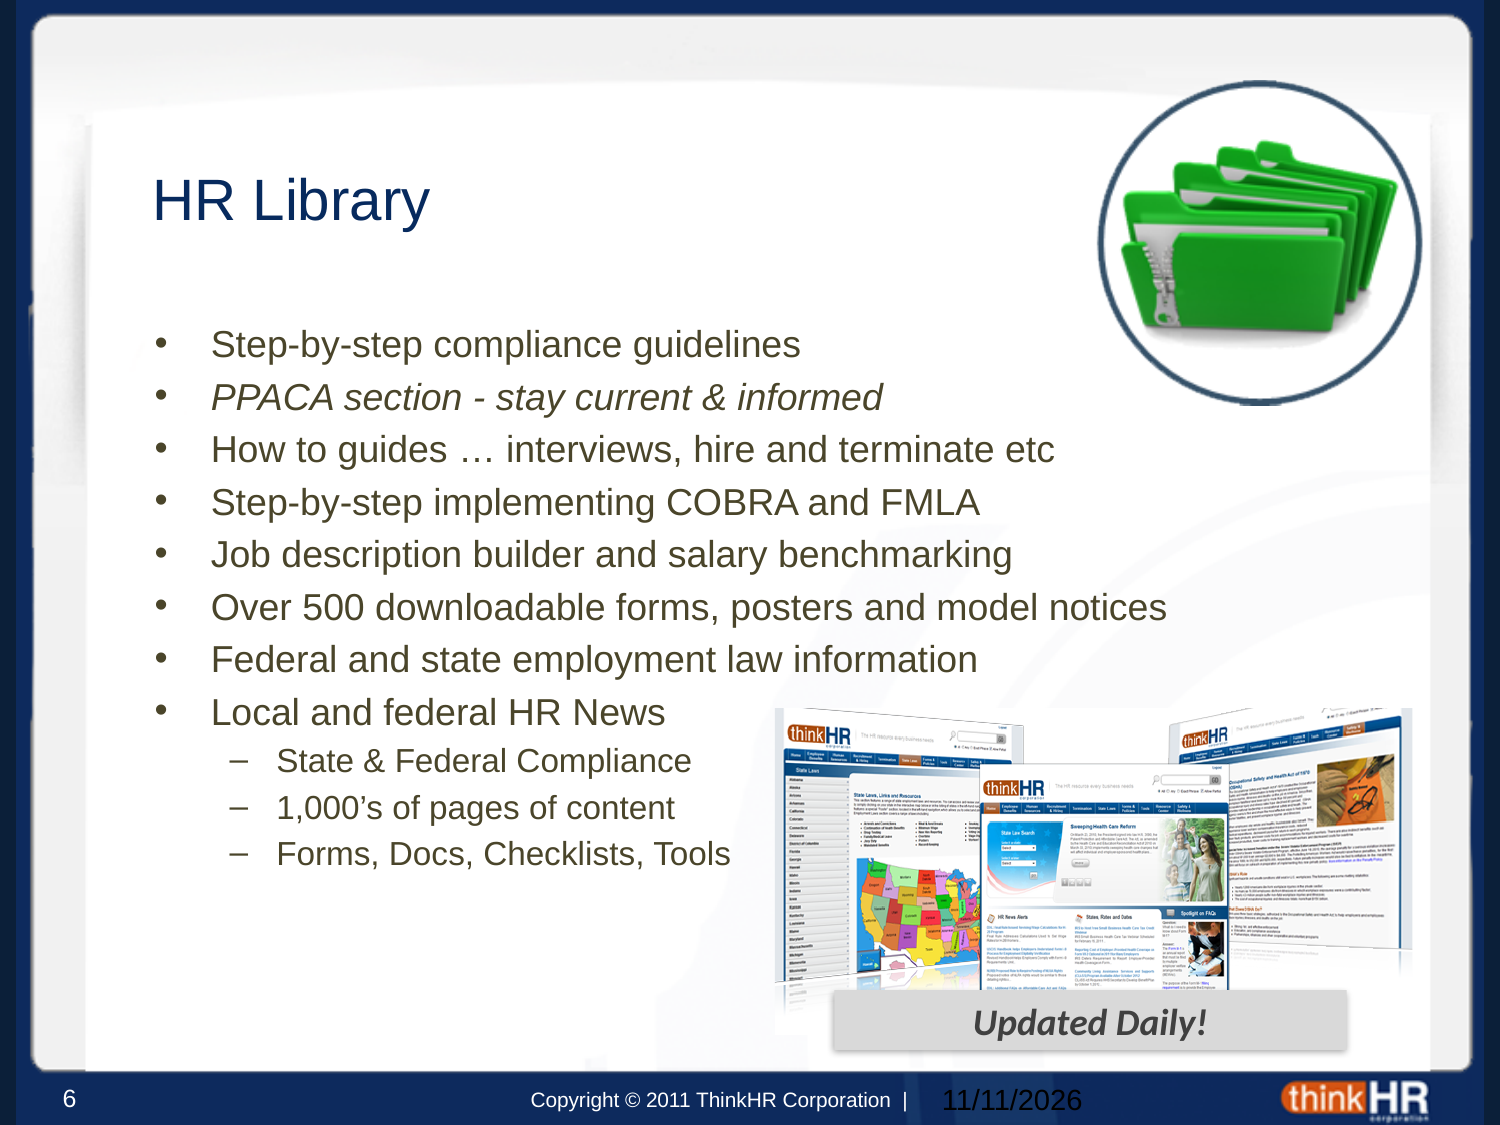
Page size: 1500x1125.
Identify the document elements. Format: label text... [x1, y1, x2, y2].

picture [16, 0, 1484, 1125]
text_box Updated Daily! [834, 1043, 1347, 1050]
footer Copyright © 2011 ThinkHR Corporation | [204, 1075, 1246, 1122]
slide_number 6 [24, 1073, 92, 1122]
list Step-by-step compliance guidelines PPACA section - stay current & informed How to guides … interviews, hire and terminate etc Step-by-step implementing COBRA and FMLA Job description builder and salary benchmarking Over 500 downloadable forms, posters and model notices Federal and state employment law information Local and federal HR News State & Federal Compliance 1,000’s of pages of content Forms, Docs, Checklists, Tools [139, 312, 1365, 1034]
title HR Library [137, 147, 1085, 247]
